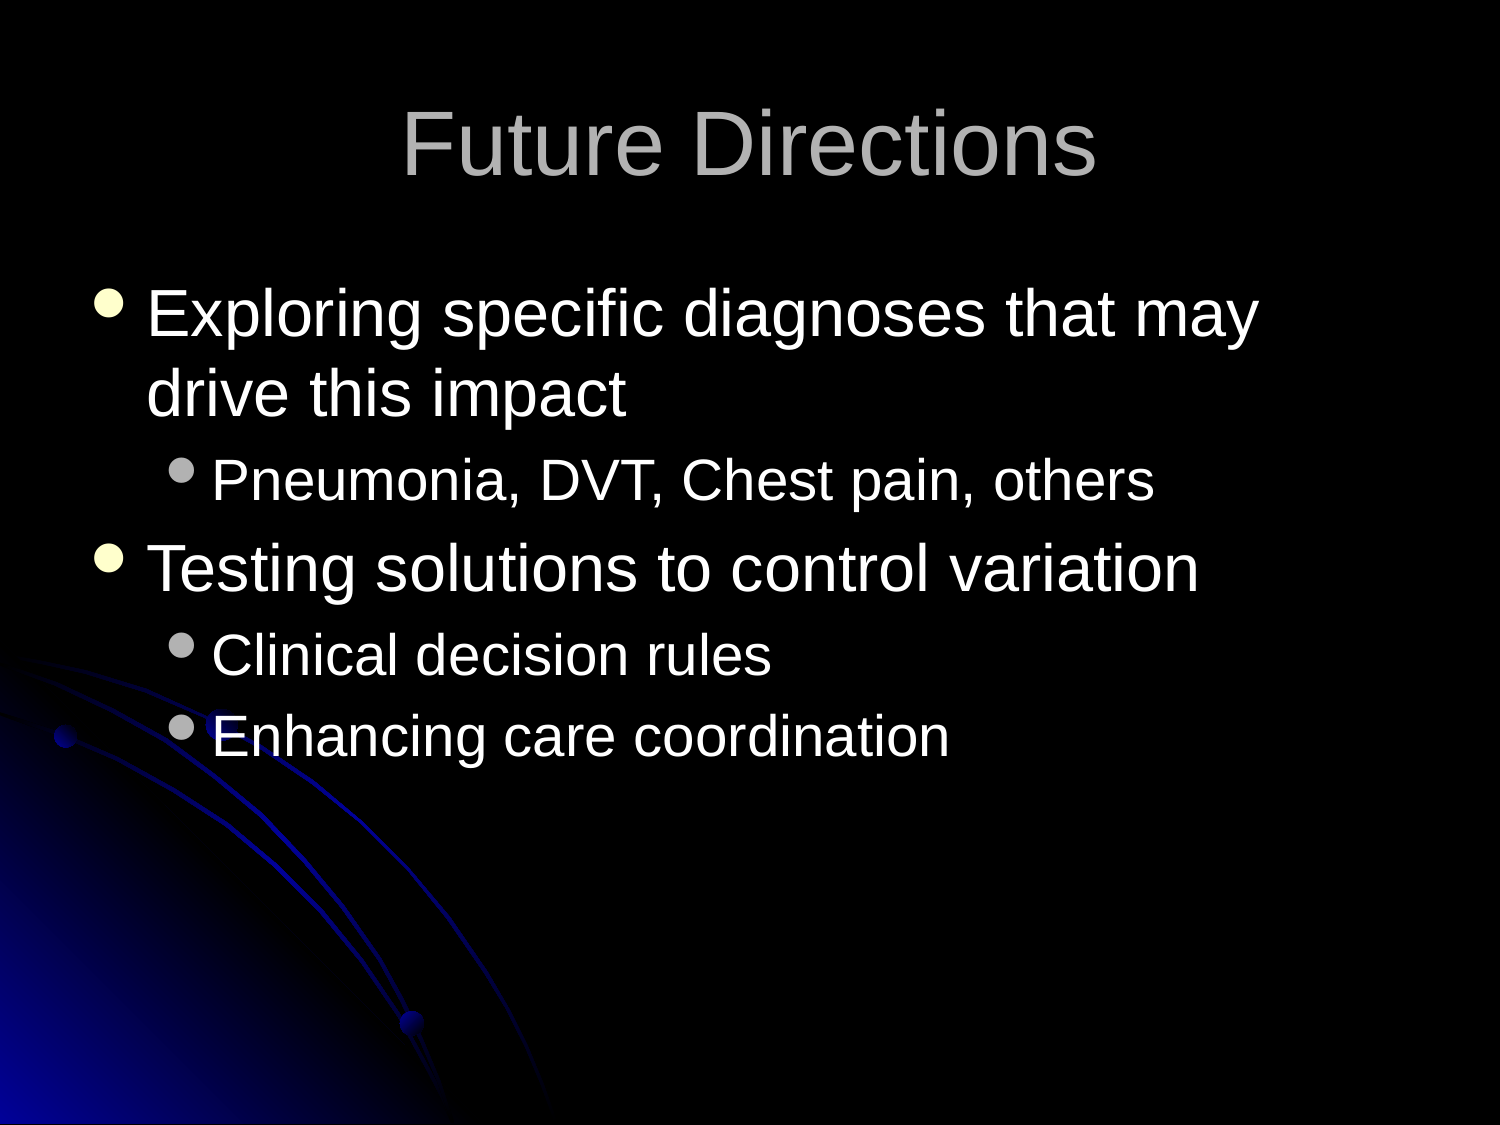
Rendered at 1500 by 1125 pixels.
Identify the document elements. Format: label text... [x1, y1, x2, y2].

list Exploring specific diagnoses that may drive this impact Pneumonia, DVT, Chest pain, others Testing solutions to control variation Clinical decision rules Enhancing care coordination [74, 262, 1426, 1006]
title Future Directions [74, 45, 1426, 233]
